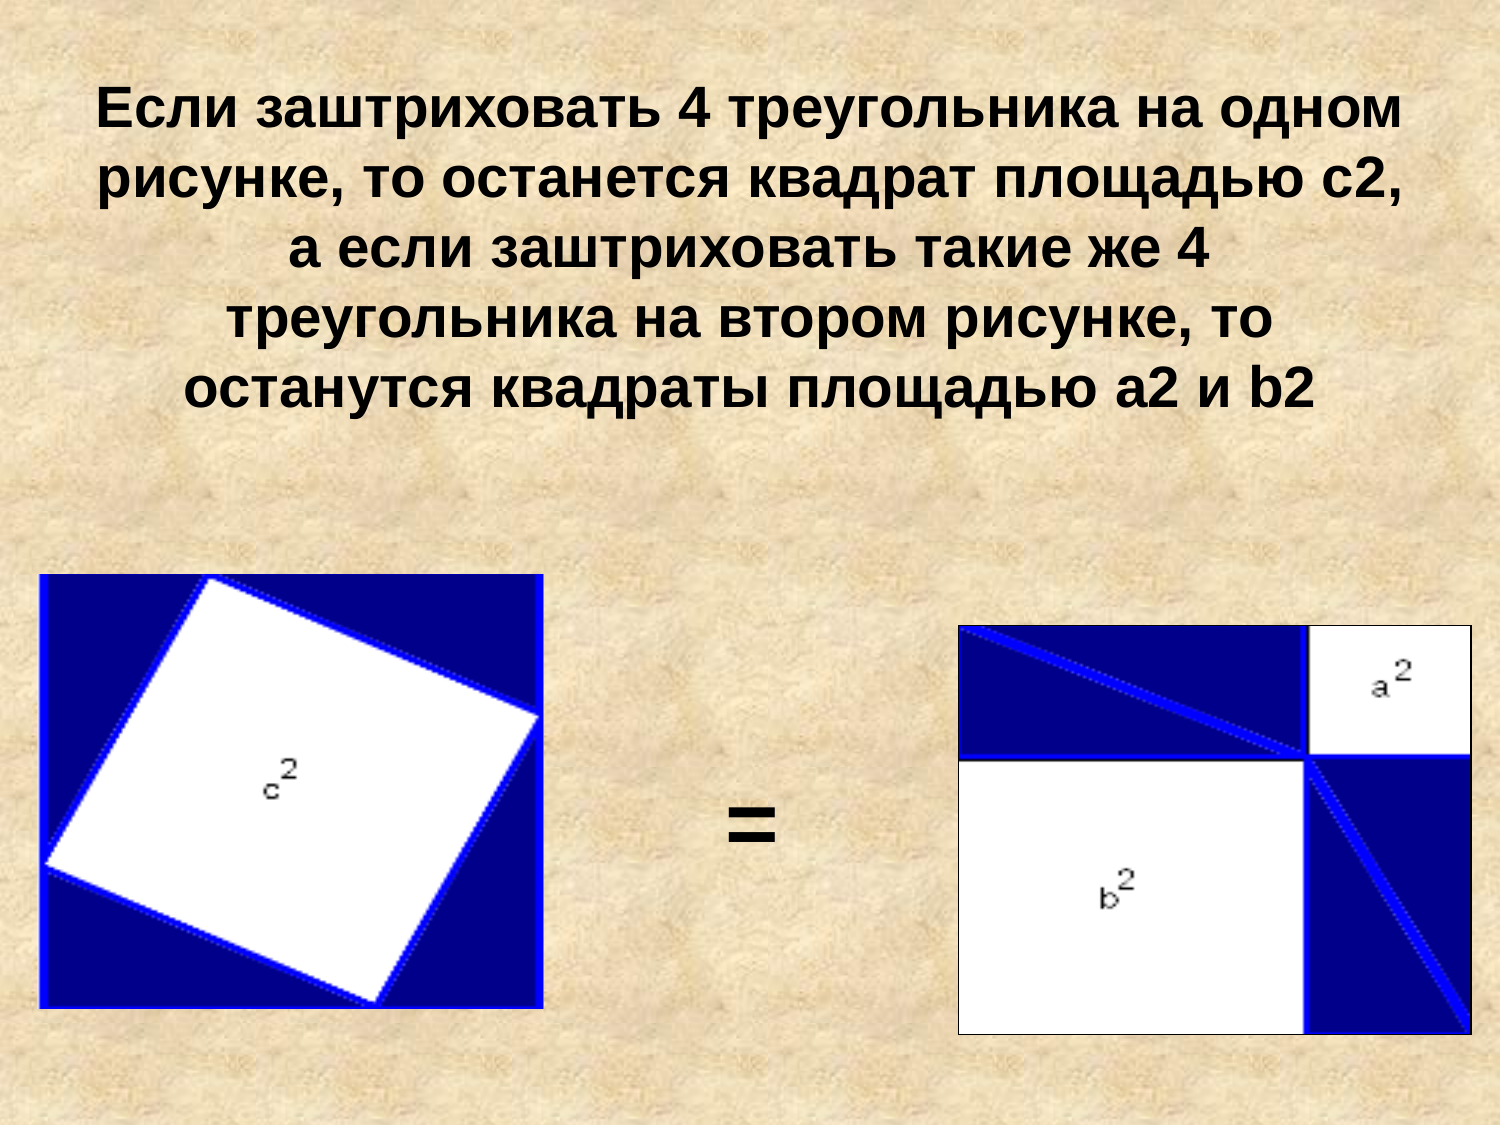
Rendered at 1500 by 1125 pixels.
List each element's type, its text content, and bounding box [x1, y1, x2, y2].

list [958, 626, 1471, 1035]
text_box = [710, 755, 794, 881]
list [37, 574, 544, 1009]
picture [0, 0, 1500, 1125]
title Если заштриховать 4 треугольника на одном рисунке, то останется квадрат площадью с2, а если заштриховать такие же 4 треугольника на втором рисунке, то останутся квадраты площадью a2 и b2 [74, 149, 1426, 338]
